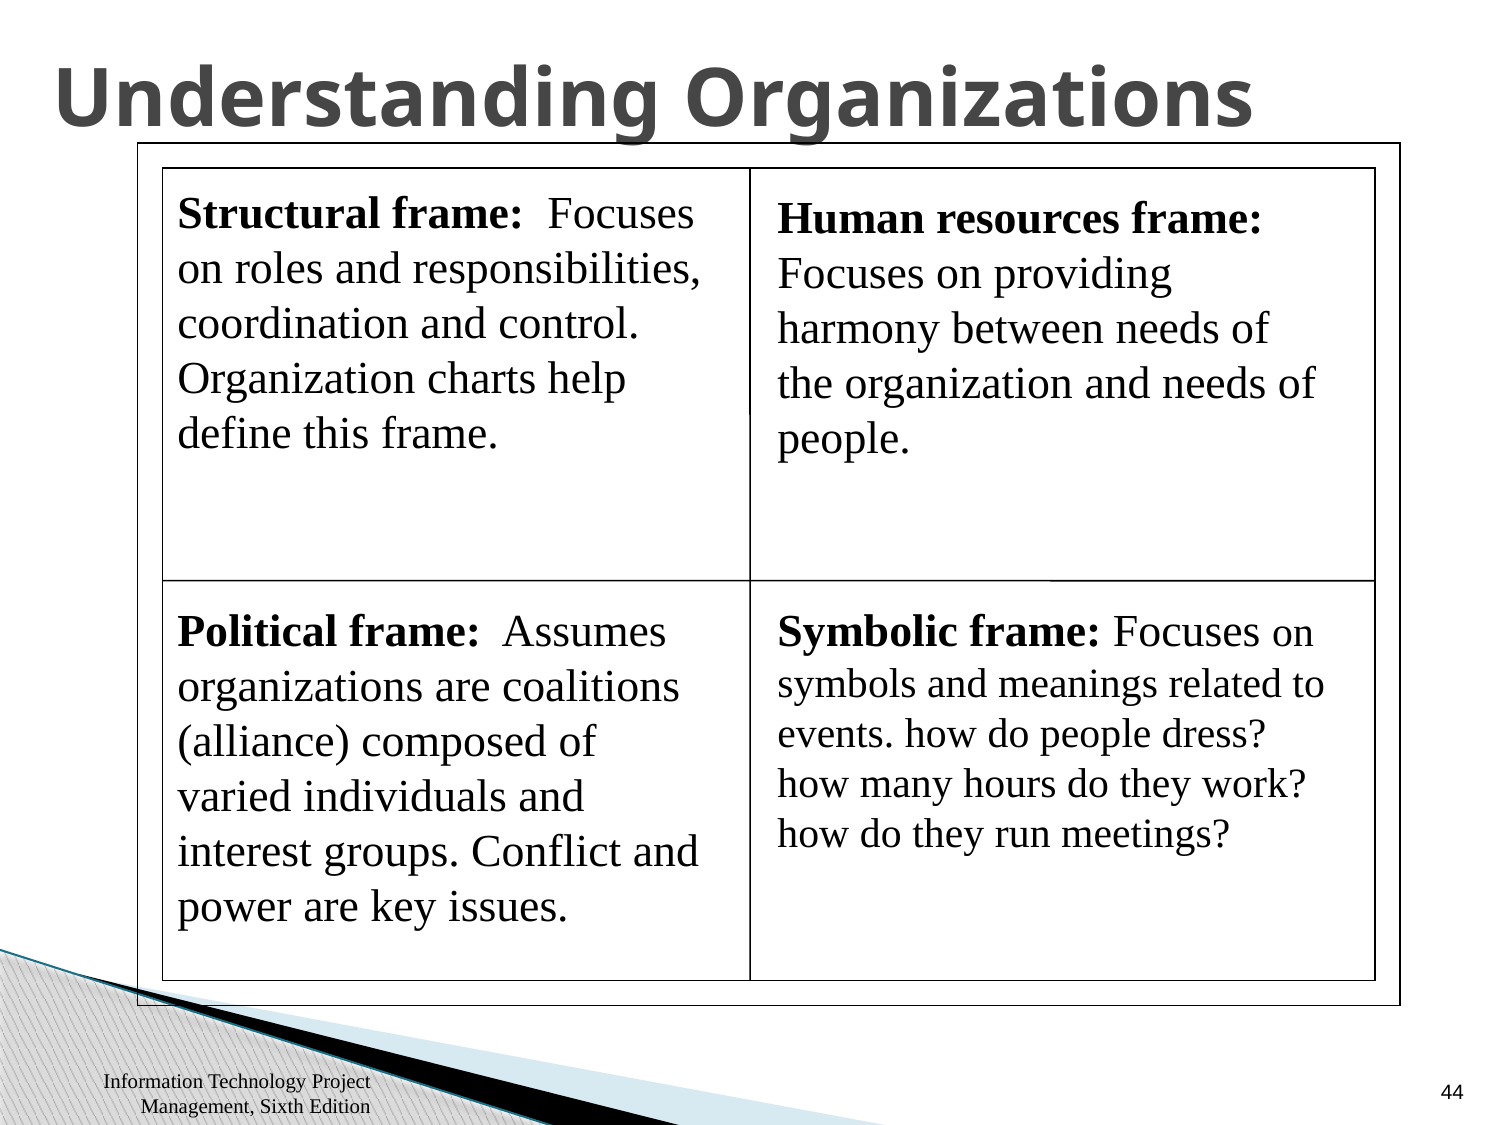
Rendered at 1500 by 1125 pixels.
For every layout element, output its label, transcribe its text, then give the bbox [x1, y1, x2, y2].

title Understanding Organizations [37, 37, 1500, 150]
slide_number 44 [1418, 1051, 1479, 1112]
text_box [137, 143, 1400, 1006]
footer Information Technology Project Management, Sixth Edition [0, 1065, 386, 1125]
